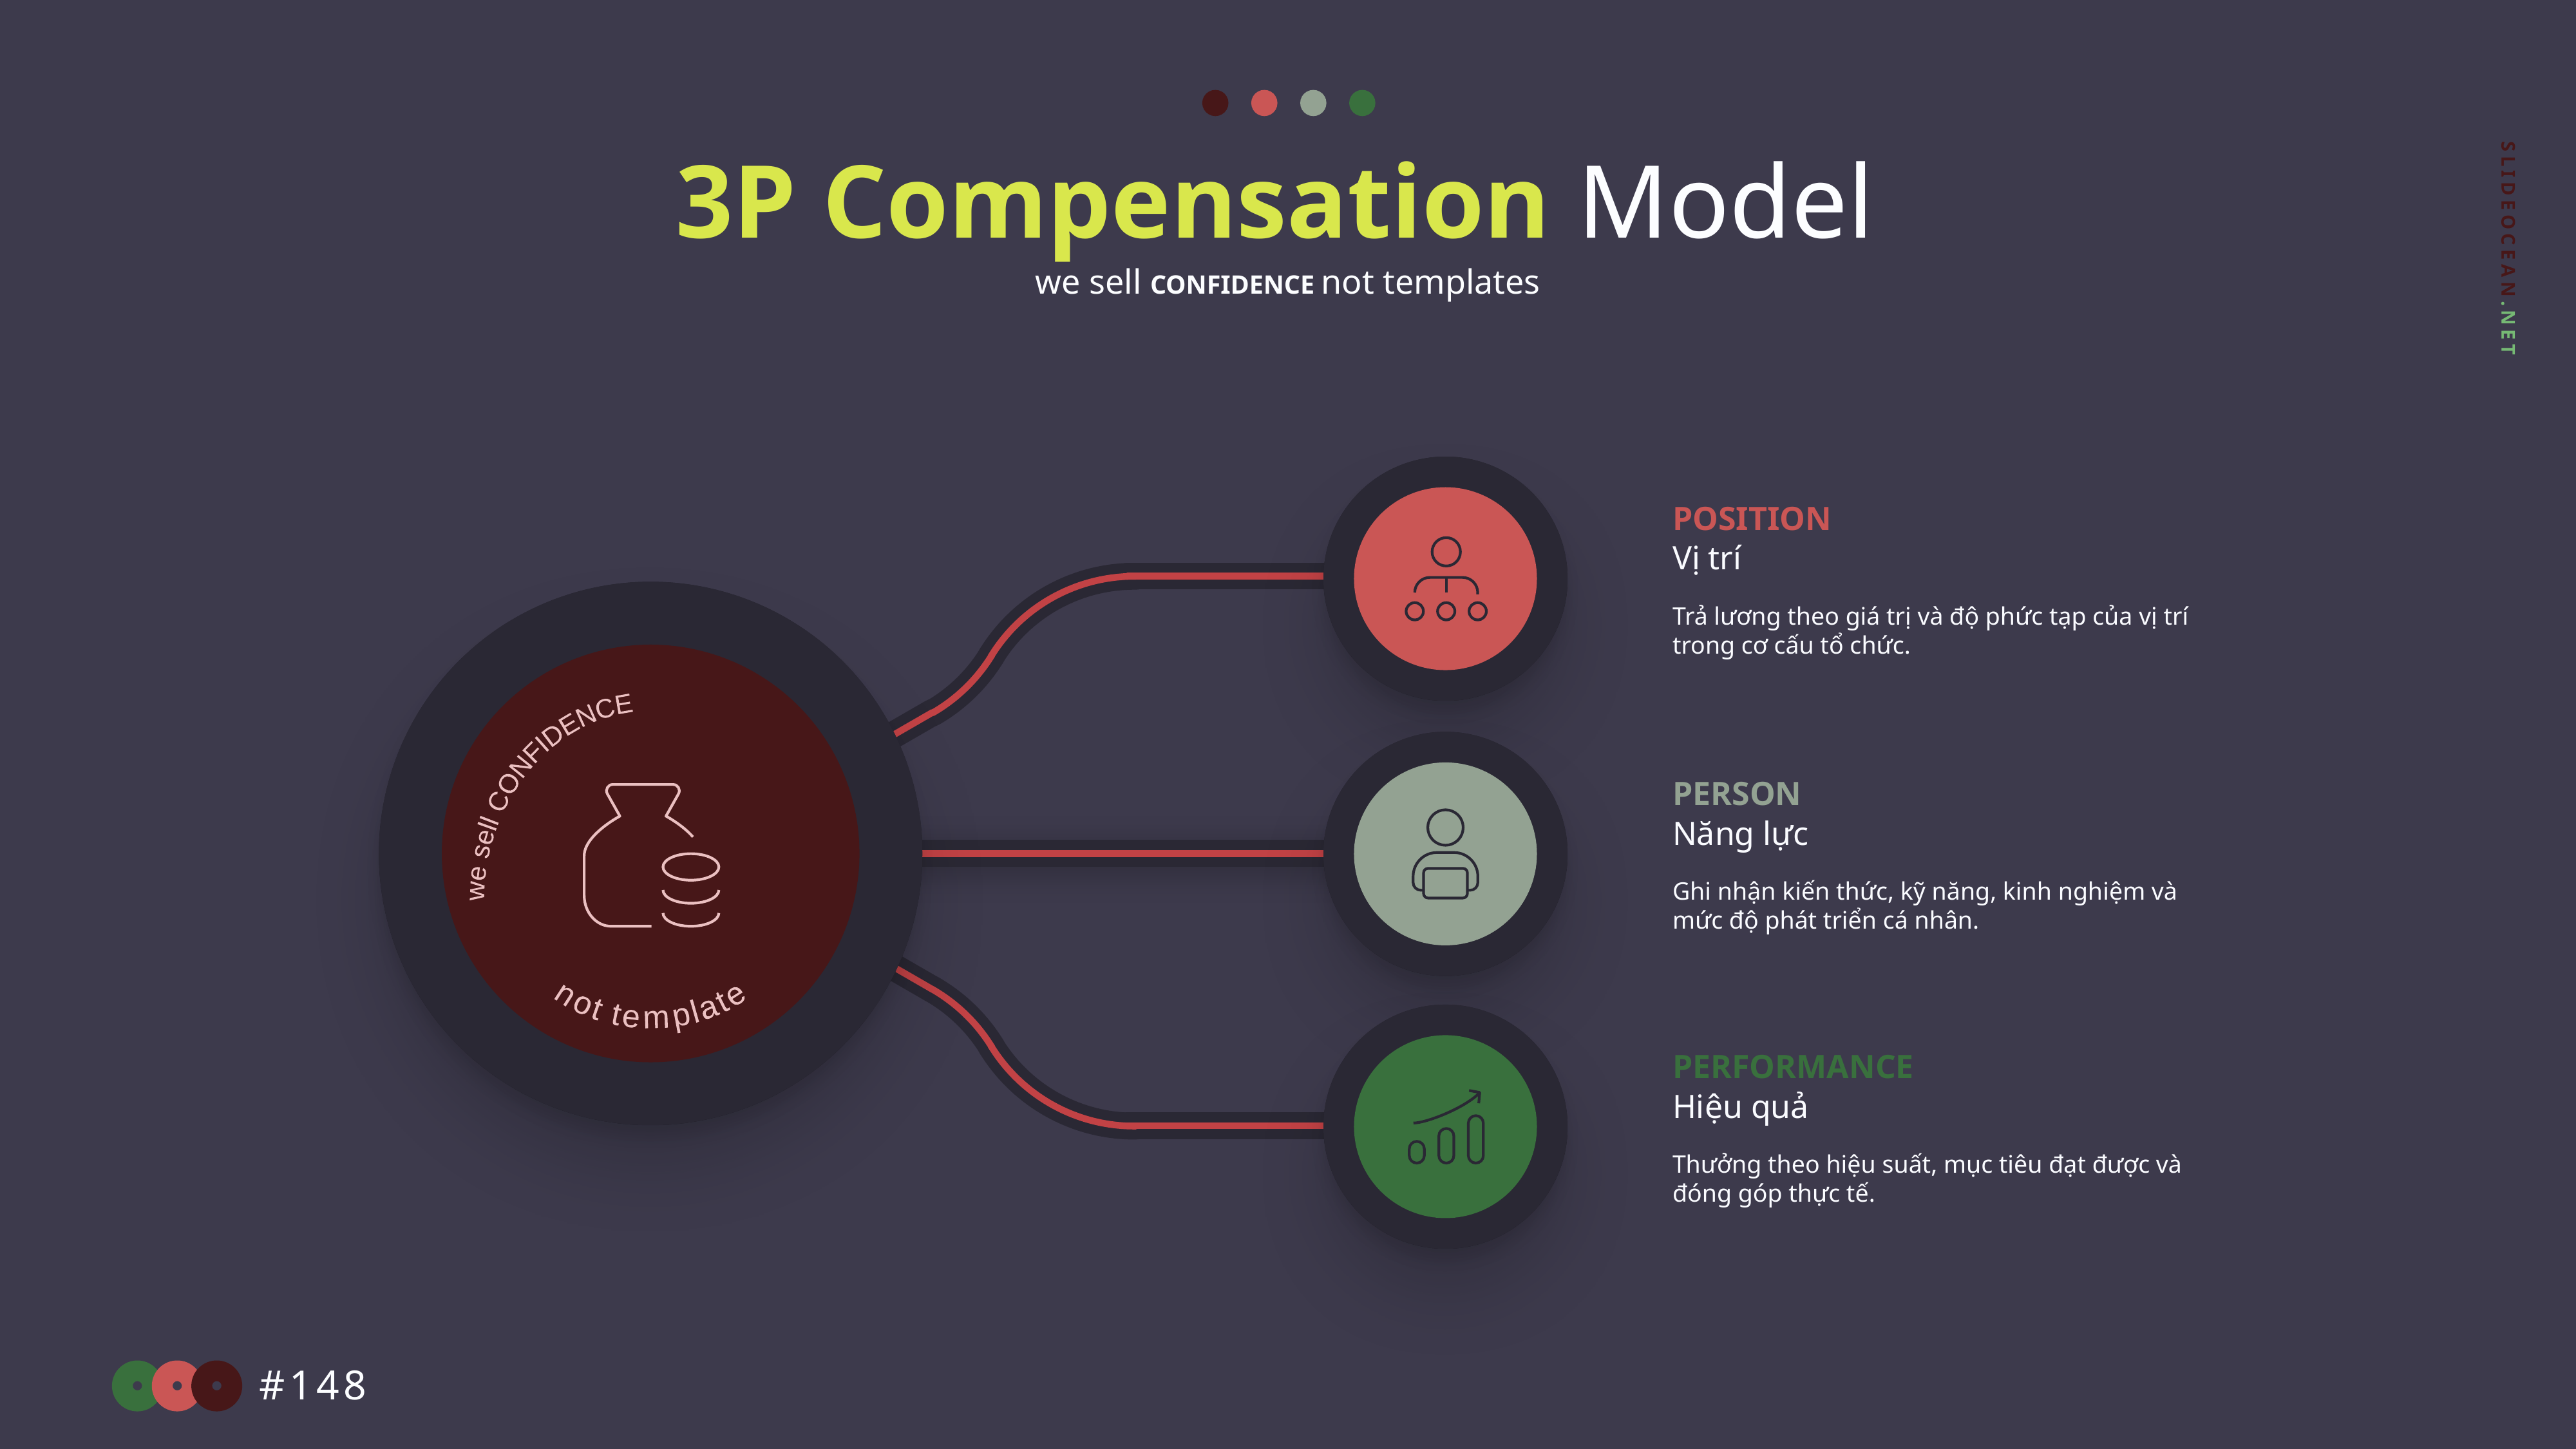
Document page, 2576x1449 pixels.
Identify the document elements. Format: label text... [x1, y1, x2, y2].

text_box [1662, 1041, 2237, 1213]
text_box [1662, 768, 2237, 940]
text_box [378, 581, 923, 1126]
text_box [474, 701, 828, 1102]
text_box [1348, 89, 1377, 117]
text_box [1323, 1004, 1568, 1249]
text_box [679, 854, 1331, 1304]
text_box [1323, 456, 1568, 701]
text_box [1323, 731, 1568, 977]
text_box #148 [259, 1359, 1142, 1408]
text_box [1299, 89, 1328, 117]
text_box 3P Compensation Model [666, 132, 1910, 263]
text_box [923, 789, 1323, 853]
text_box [1662, 493, 2237, 665]
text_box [679, 399, 1331, 789]
text_box we sell CONFIDENCE not templates [1026, 255, 1550, 306]
text_box [1201, 89, 1230, 117]
text_box [1250, 89, 1279, 117]
